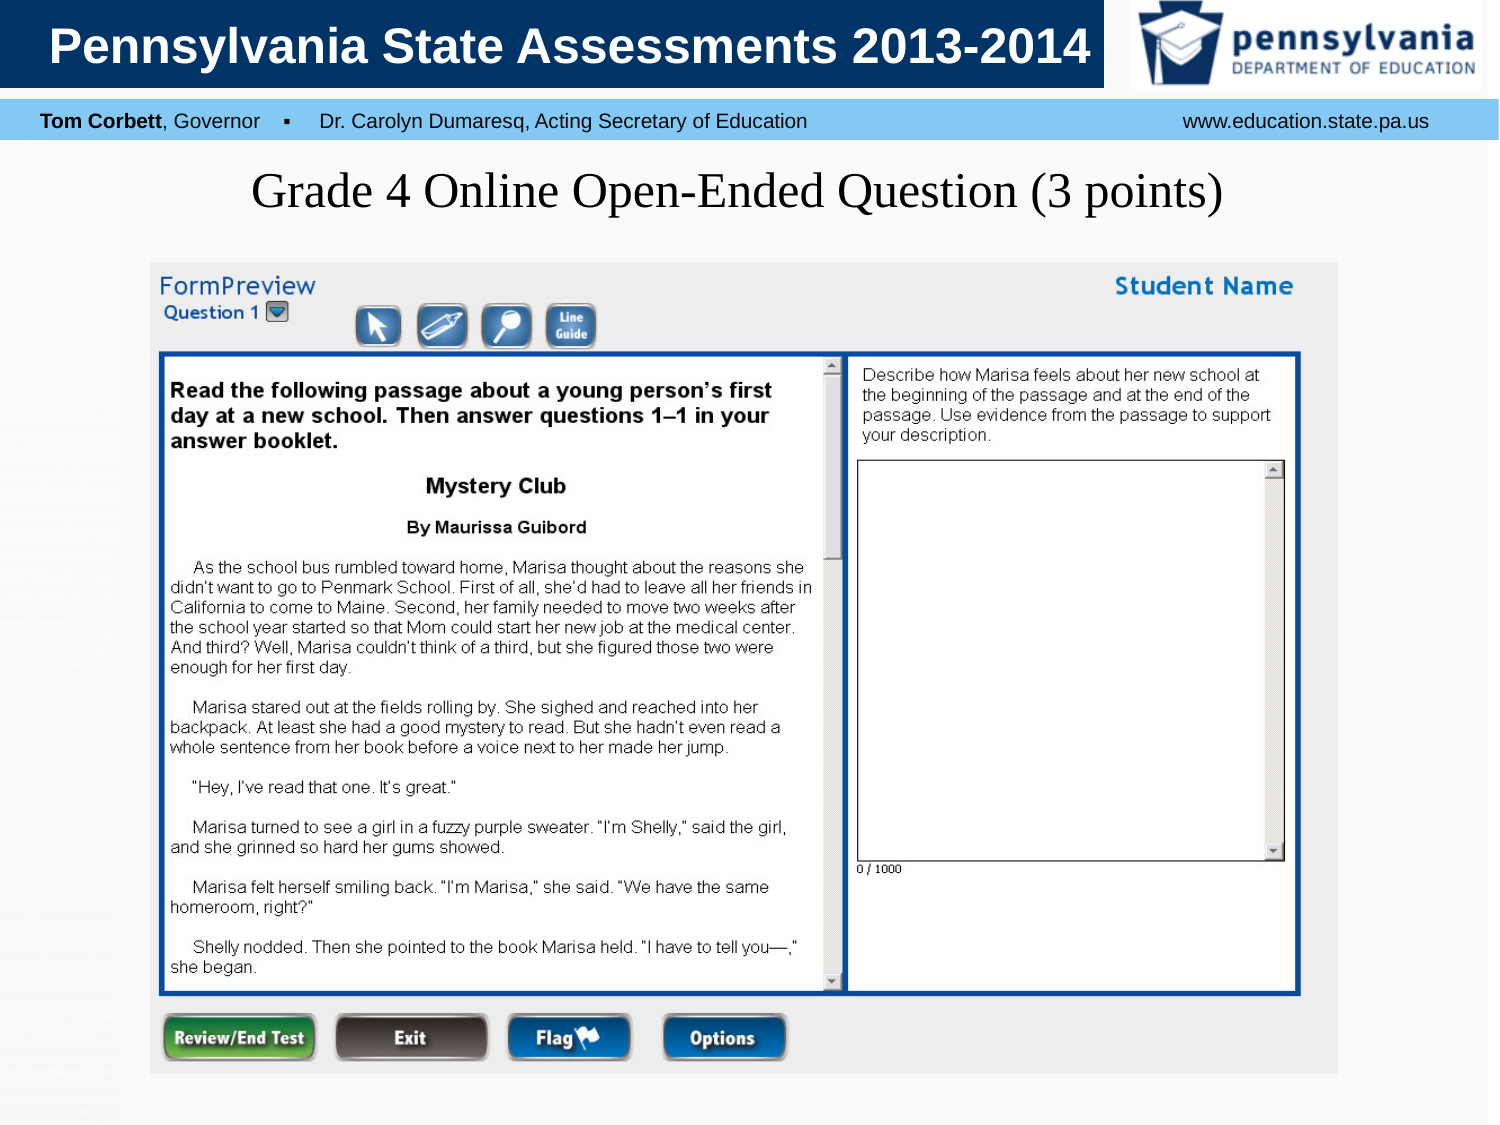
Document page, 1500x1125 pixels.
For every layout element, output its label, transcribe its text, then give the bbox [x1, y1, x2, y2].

list Grade 4 Online Open-Ended Question (3 points) [62, 149, 1413, 263]
picture [0, 140, 1488, 1125]
picture [0, 0, 1488, 99]
